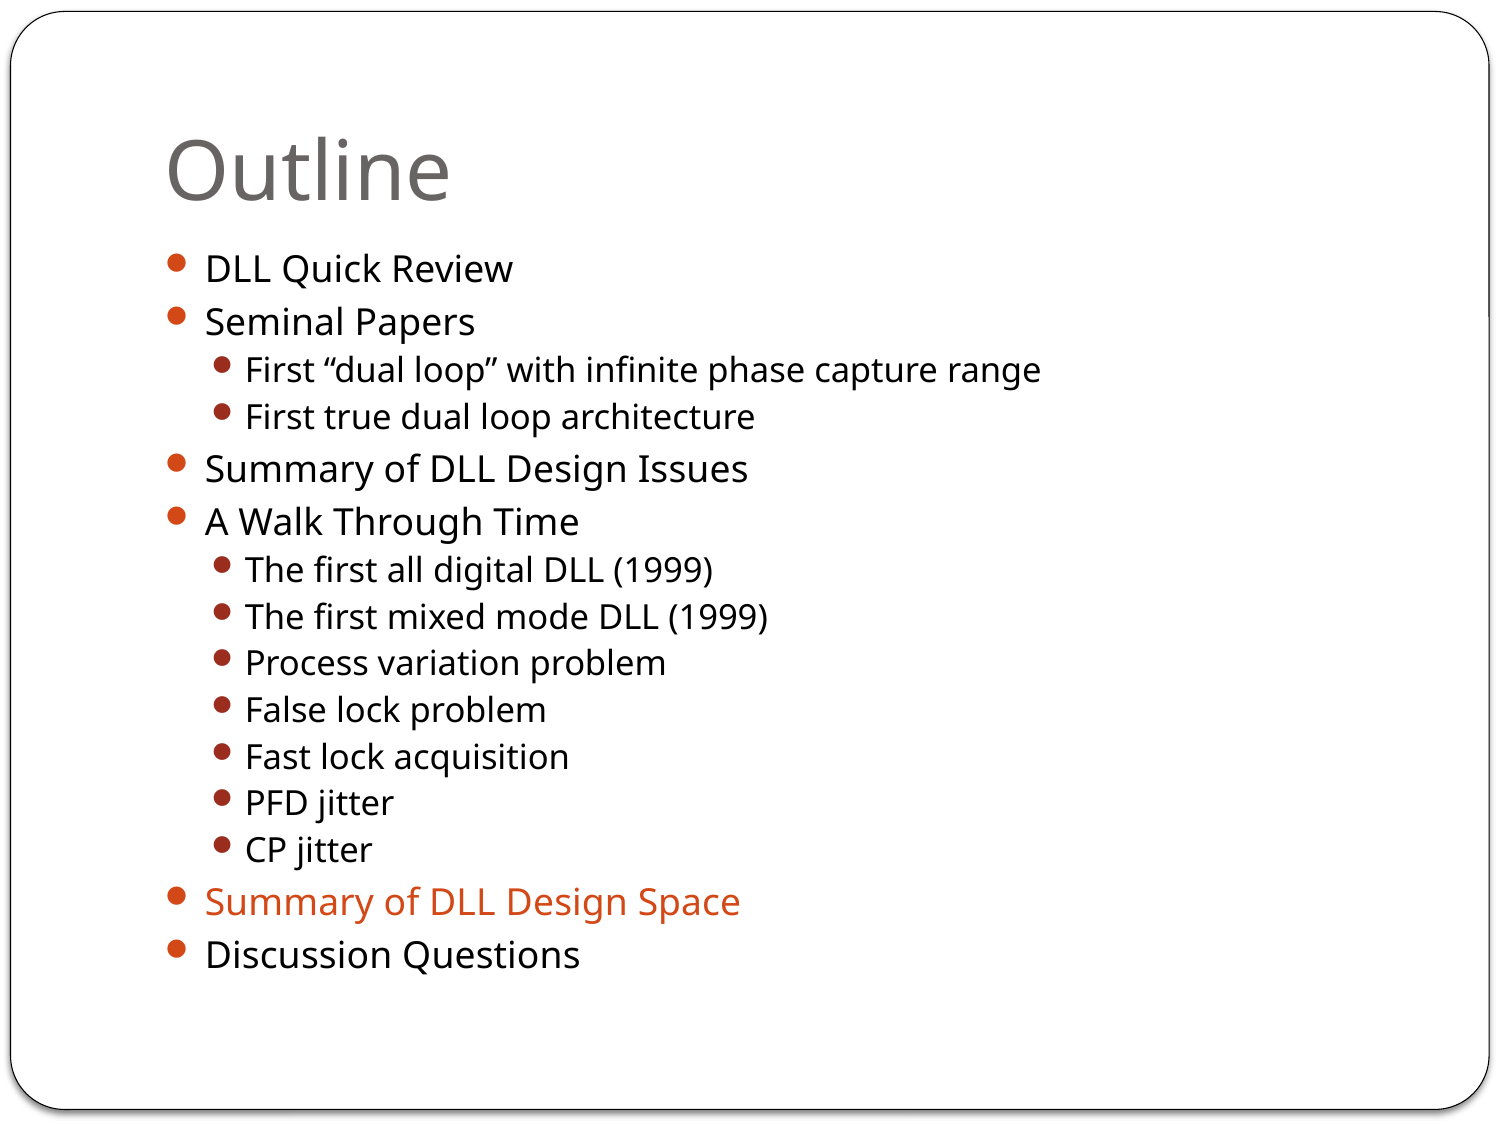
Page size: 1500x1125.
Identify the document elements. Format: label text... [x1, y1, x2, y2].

title Outline [150, 45, 1425, 233]
list DLL Quick Review Seminal Papers First “dual loop” with infinite phase capture range First true dual loop architecture Summary of DLL Design Issues A Walk Through Time The first all digital DLL (1999) The first mixed mode DLL (1999) Process variation problem False lock problem Fast lock acquisition PFD jitter CP jitter Summary of DLL Design Space Discussion Questions [150, 237, 1425, 988]
